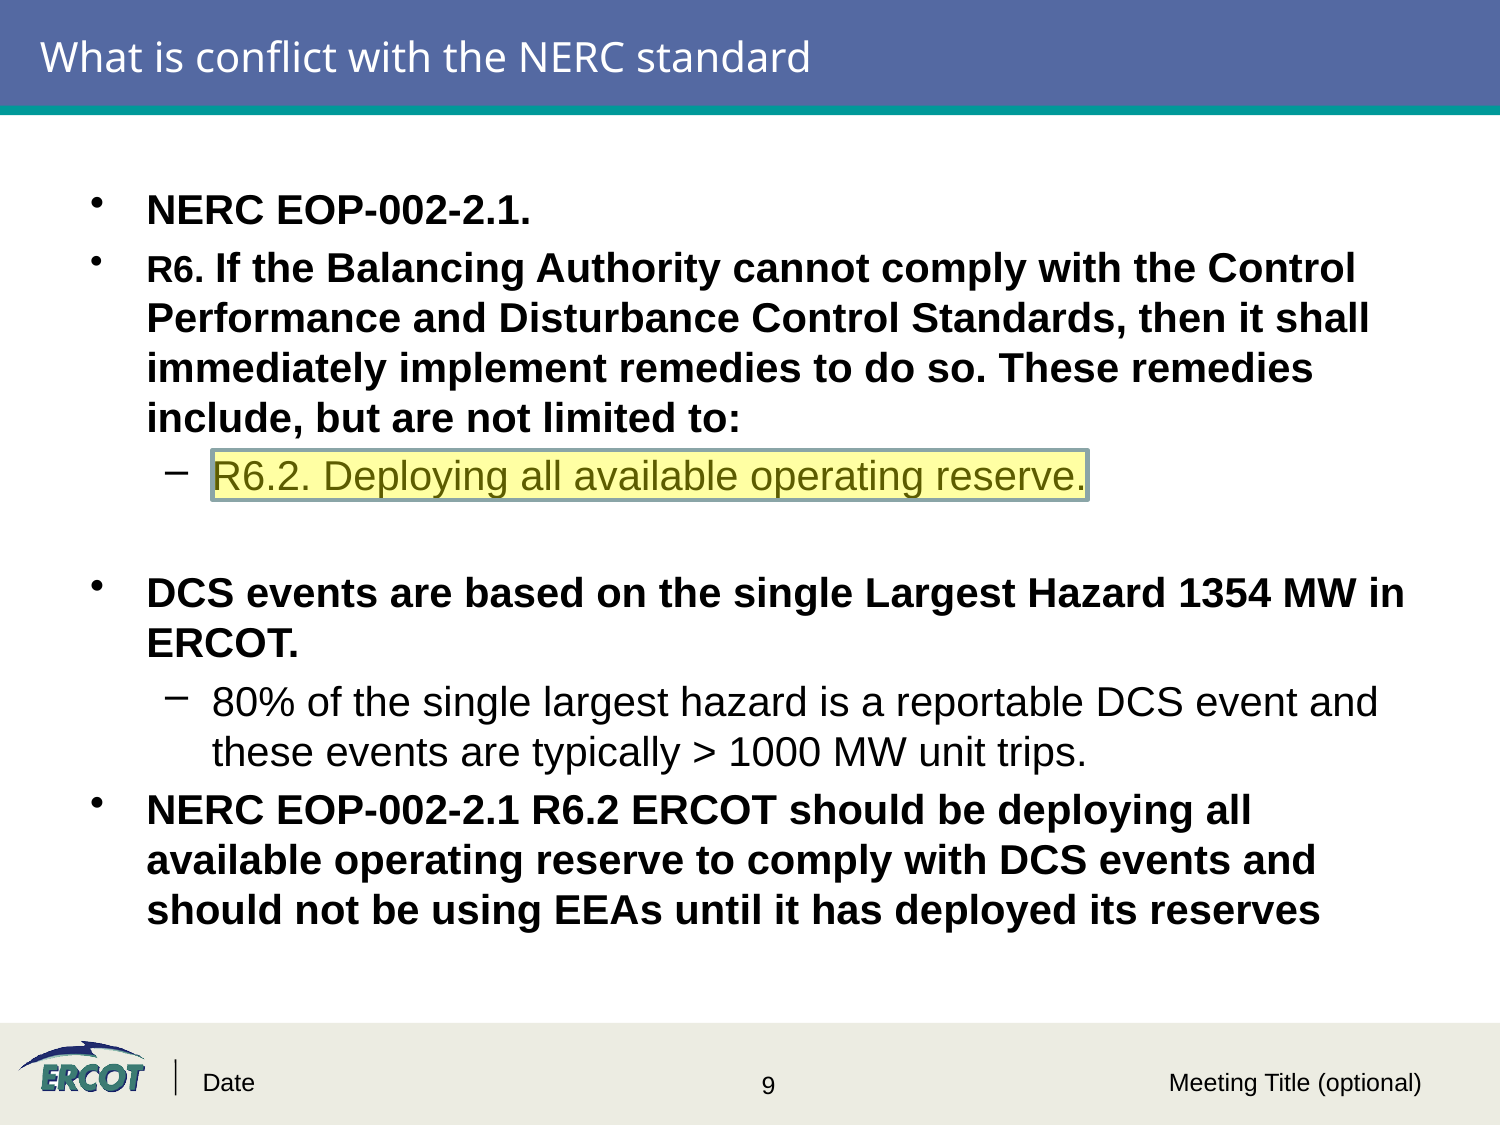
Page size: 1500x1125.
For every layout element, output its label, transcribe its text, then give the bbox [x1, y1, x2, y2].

list NERC EOP-002-2.1. R6. If the Balancing Authority cannot comply with the Control Performance and Disturbance Control Standards, then it shall immediately implement remedies to do so. These remedies include, but are not limited to: R6.2. Deploying all available operating reserve. DCS events are based on the single Largest Hazard 1354 MW in ERCOT. 80% of the single largest hazard is a reportable DCS event and these events are typically > 1000 MW unit trips. NERC EOP-002-2.1 R6.2 ERCOT should be deploying all available operating reserve to comply with DCS events and should not be using EEAs until it has deployed its reserves [74, 174, 1426, 951]
footer Meeting Title (optional) [1024, 1059, 1438, 1125]
text_box [210, 448, 1090, 502]
slide_number Date [187, 1059, 538, 1125]
picture [10, 1031, 151, 1111]
title What is conflict with the NERC standard [24, 0, 1451, 113]
